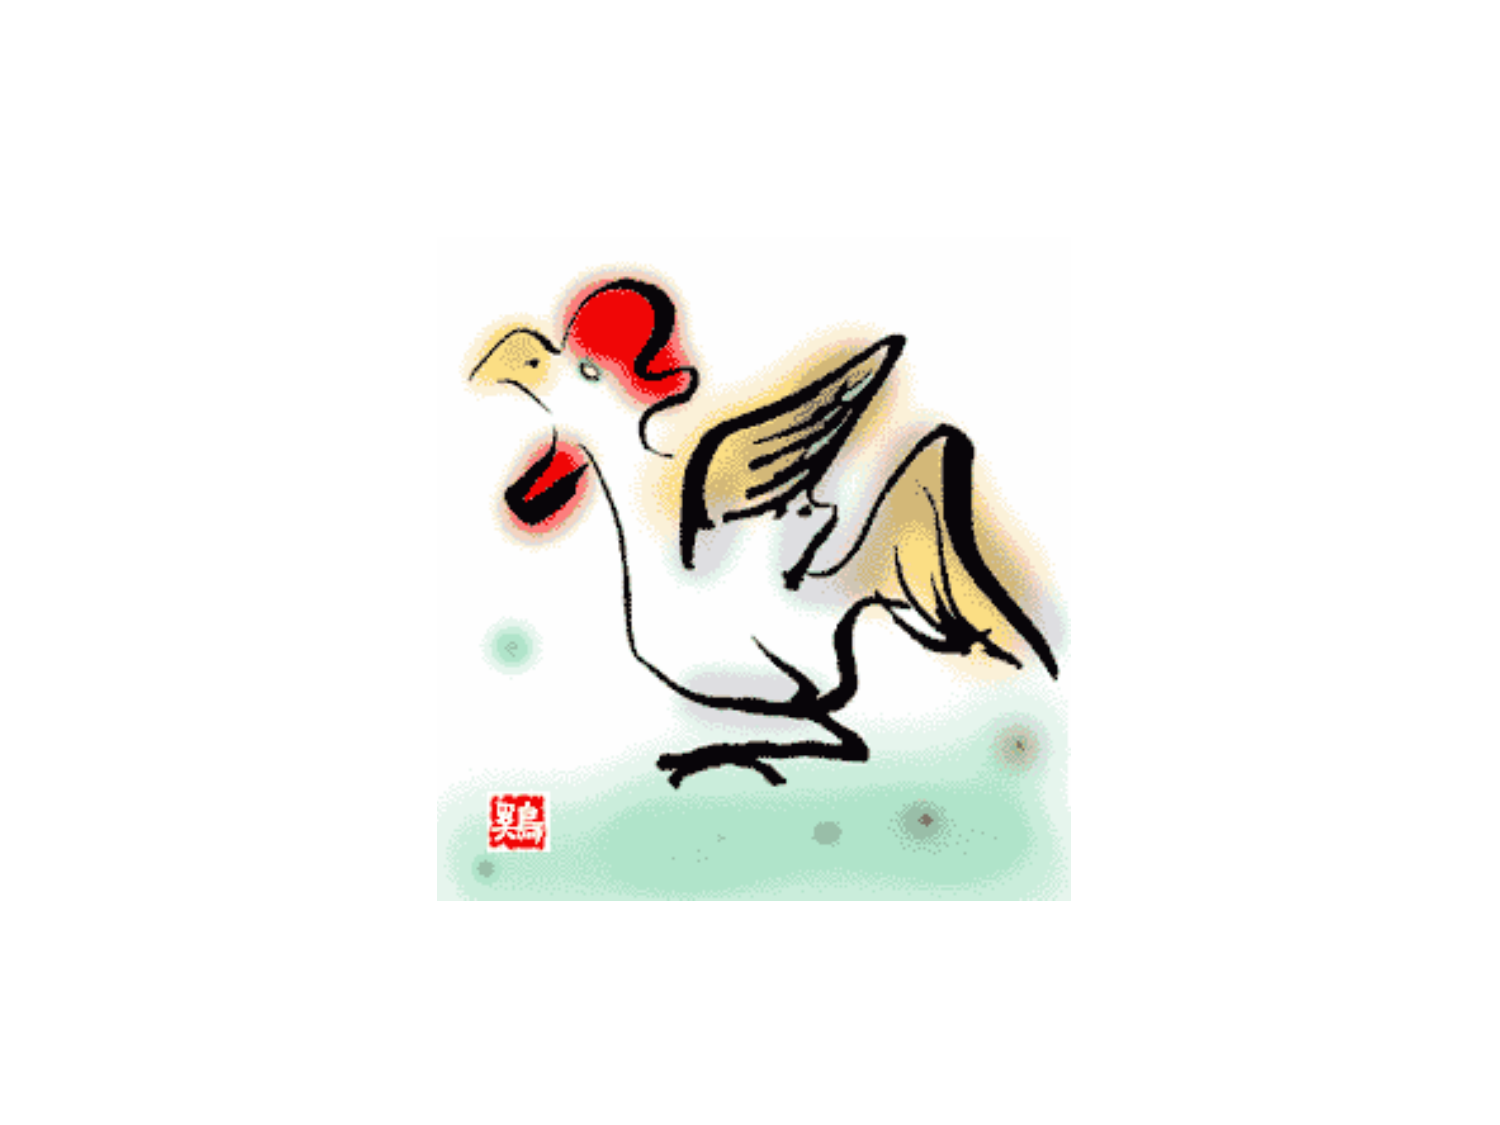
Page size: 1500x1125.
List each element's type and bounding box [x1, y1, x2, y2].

picture [437, 237, 1071, 901]
